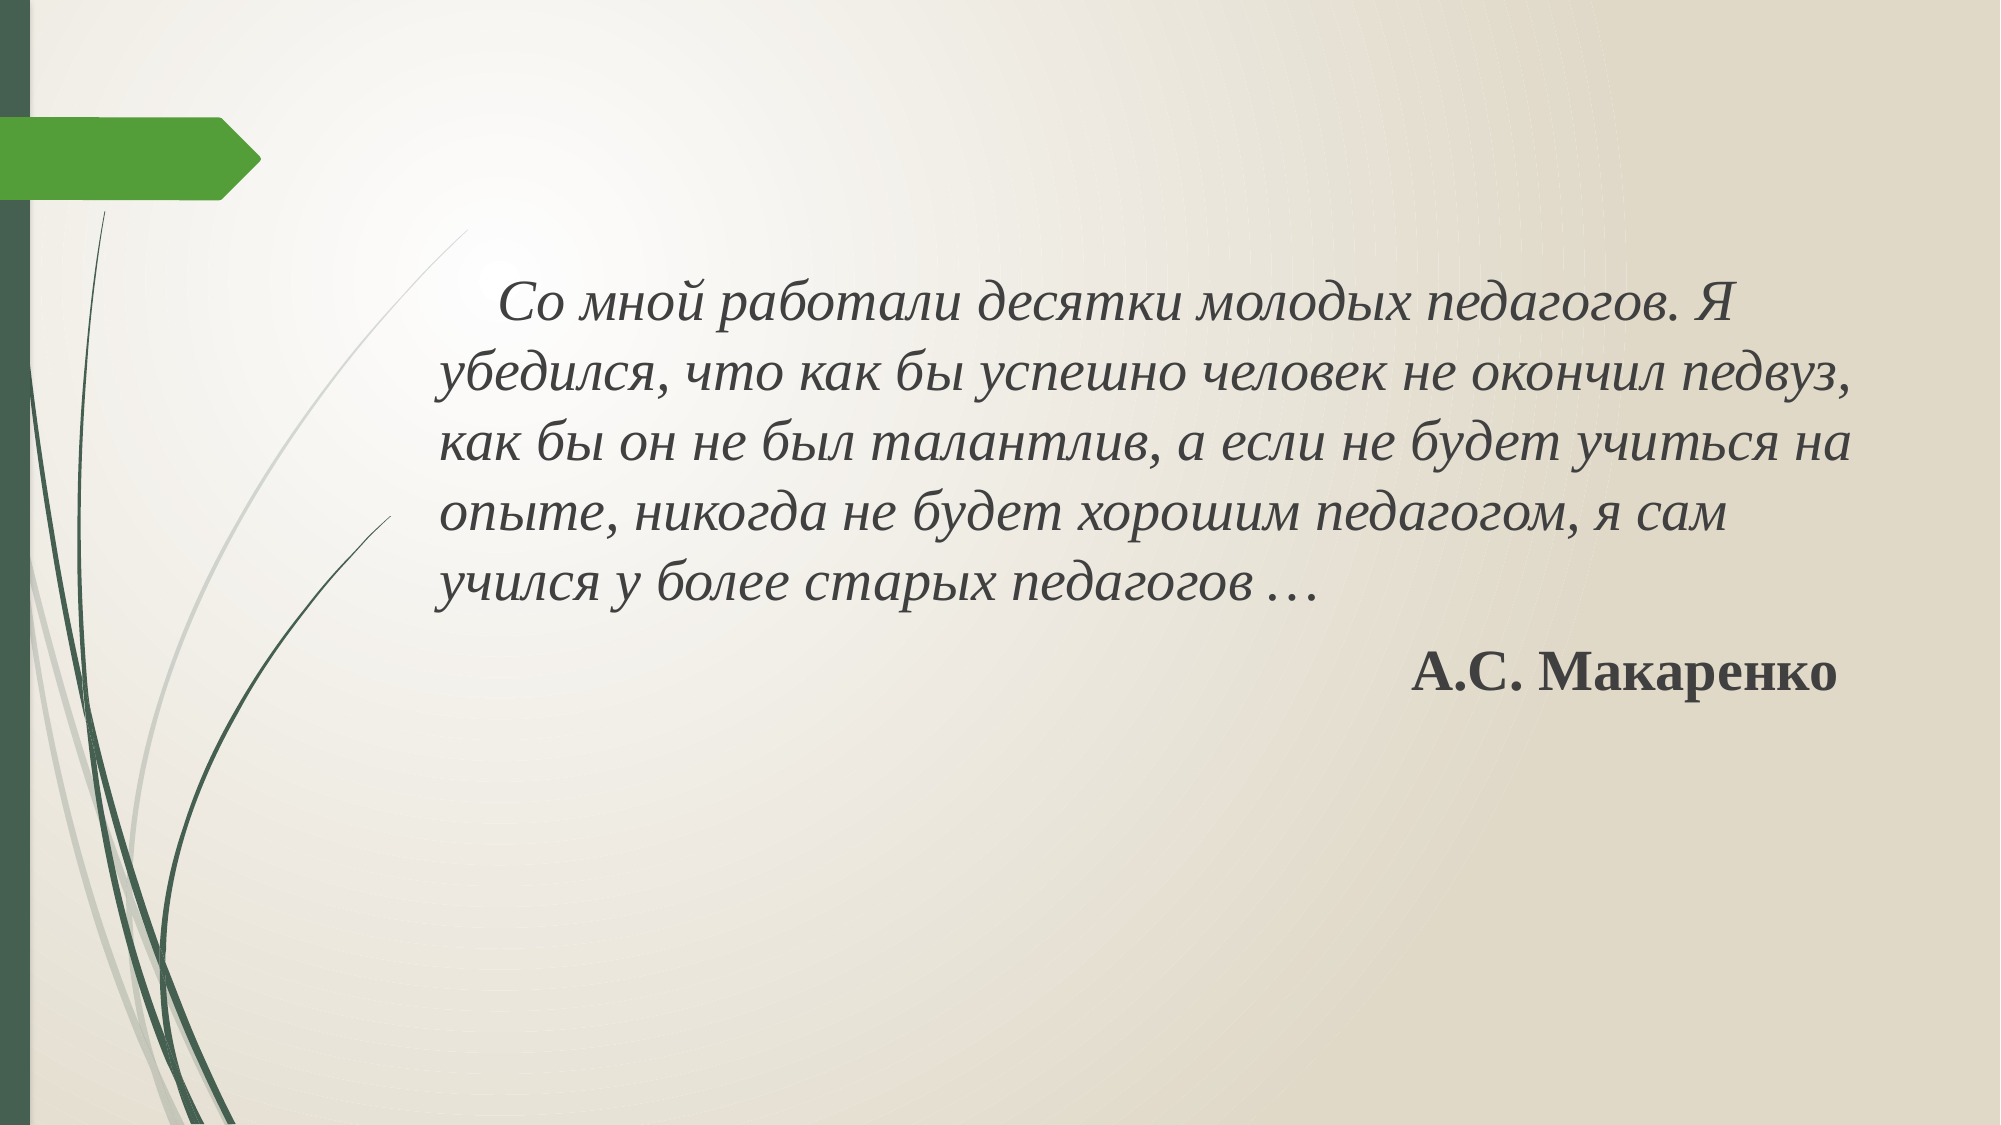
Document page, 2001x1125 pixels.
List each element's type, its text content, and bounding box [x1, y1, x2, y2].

list Со мной работали десятки молодых педагогов. Я убедился, что как бы успешно человек не окончил педвуз, как бы он не был талантлив, а если не будет учиться на опыте, никогда не будет хорошим педагогом, я сам учился у более старых педагогов … А.С. Макаренко [424, 254, 1888, 979]
